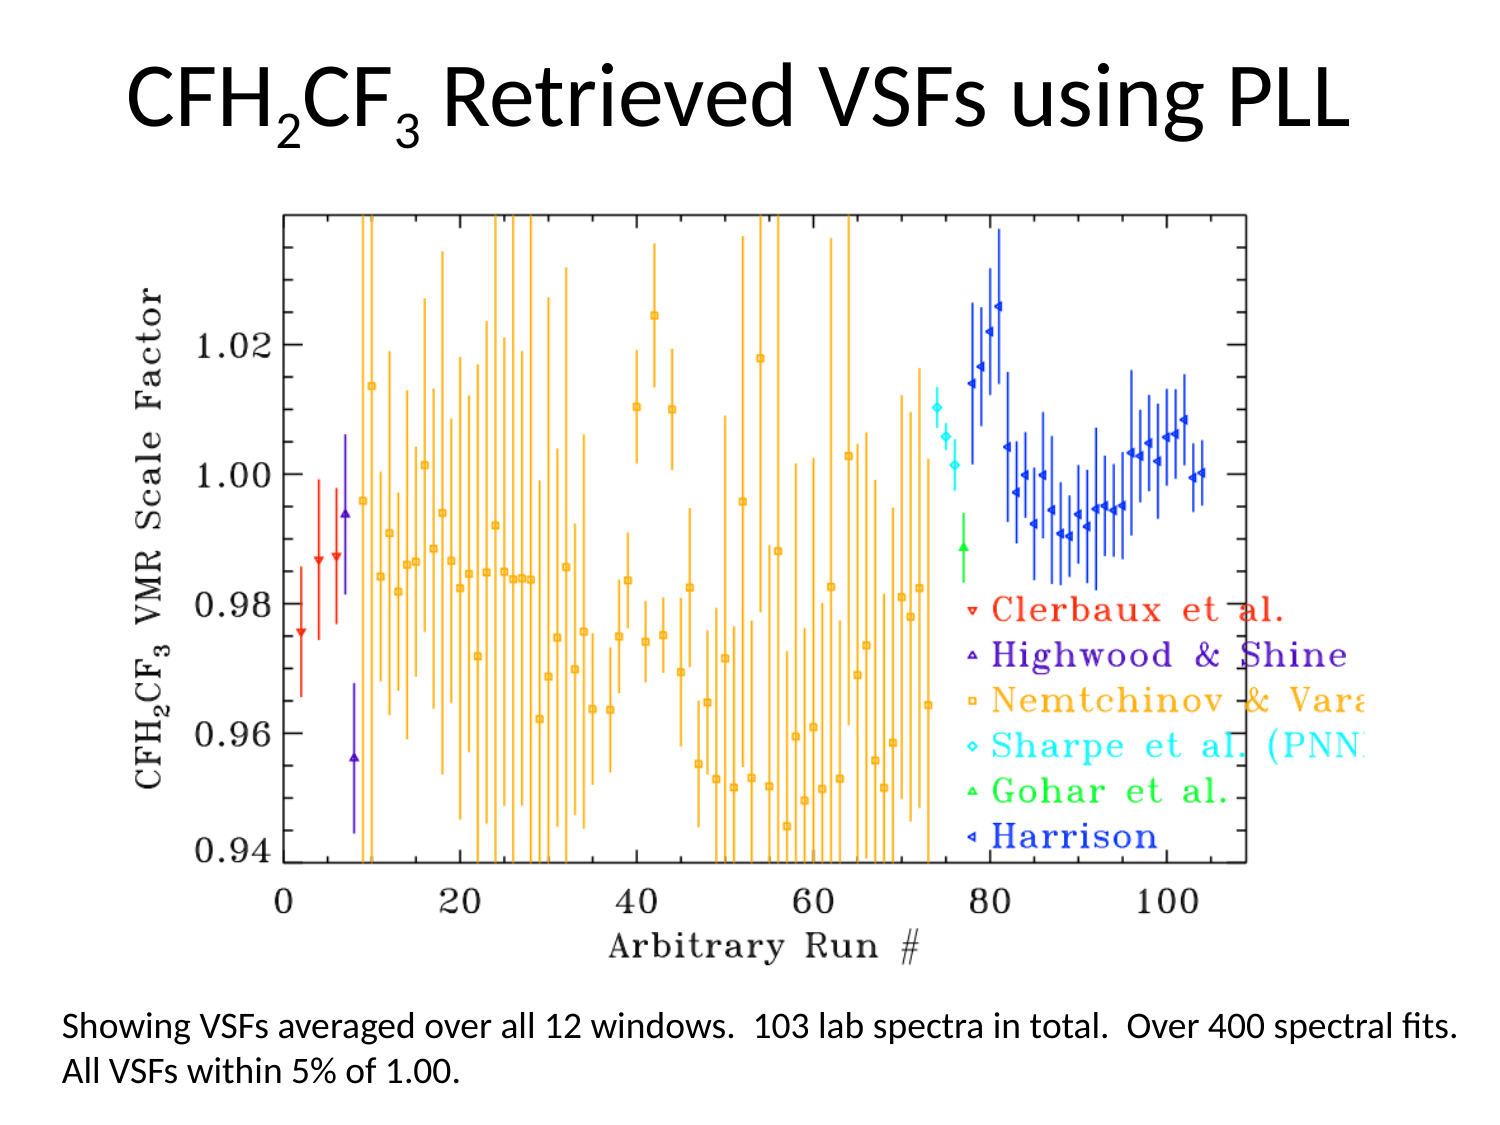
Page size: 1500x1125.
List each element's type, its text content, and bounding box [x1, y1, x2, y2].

title CFH2CF3 Retrieved VSFs using PLL [0, 22, 1500, 172]
picture [95, 187, 1365, 978]
text_box Showing VSFs averaged over all 12 windows. 103 lab spectra in total. Over 400 spectral fits. All VSFs within 5% of 1.00. [47, 993, 1475, 1099]
